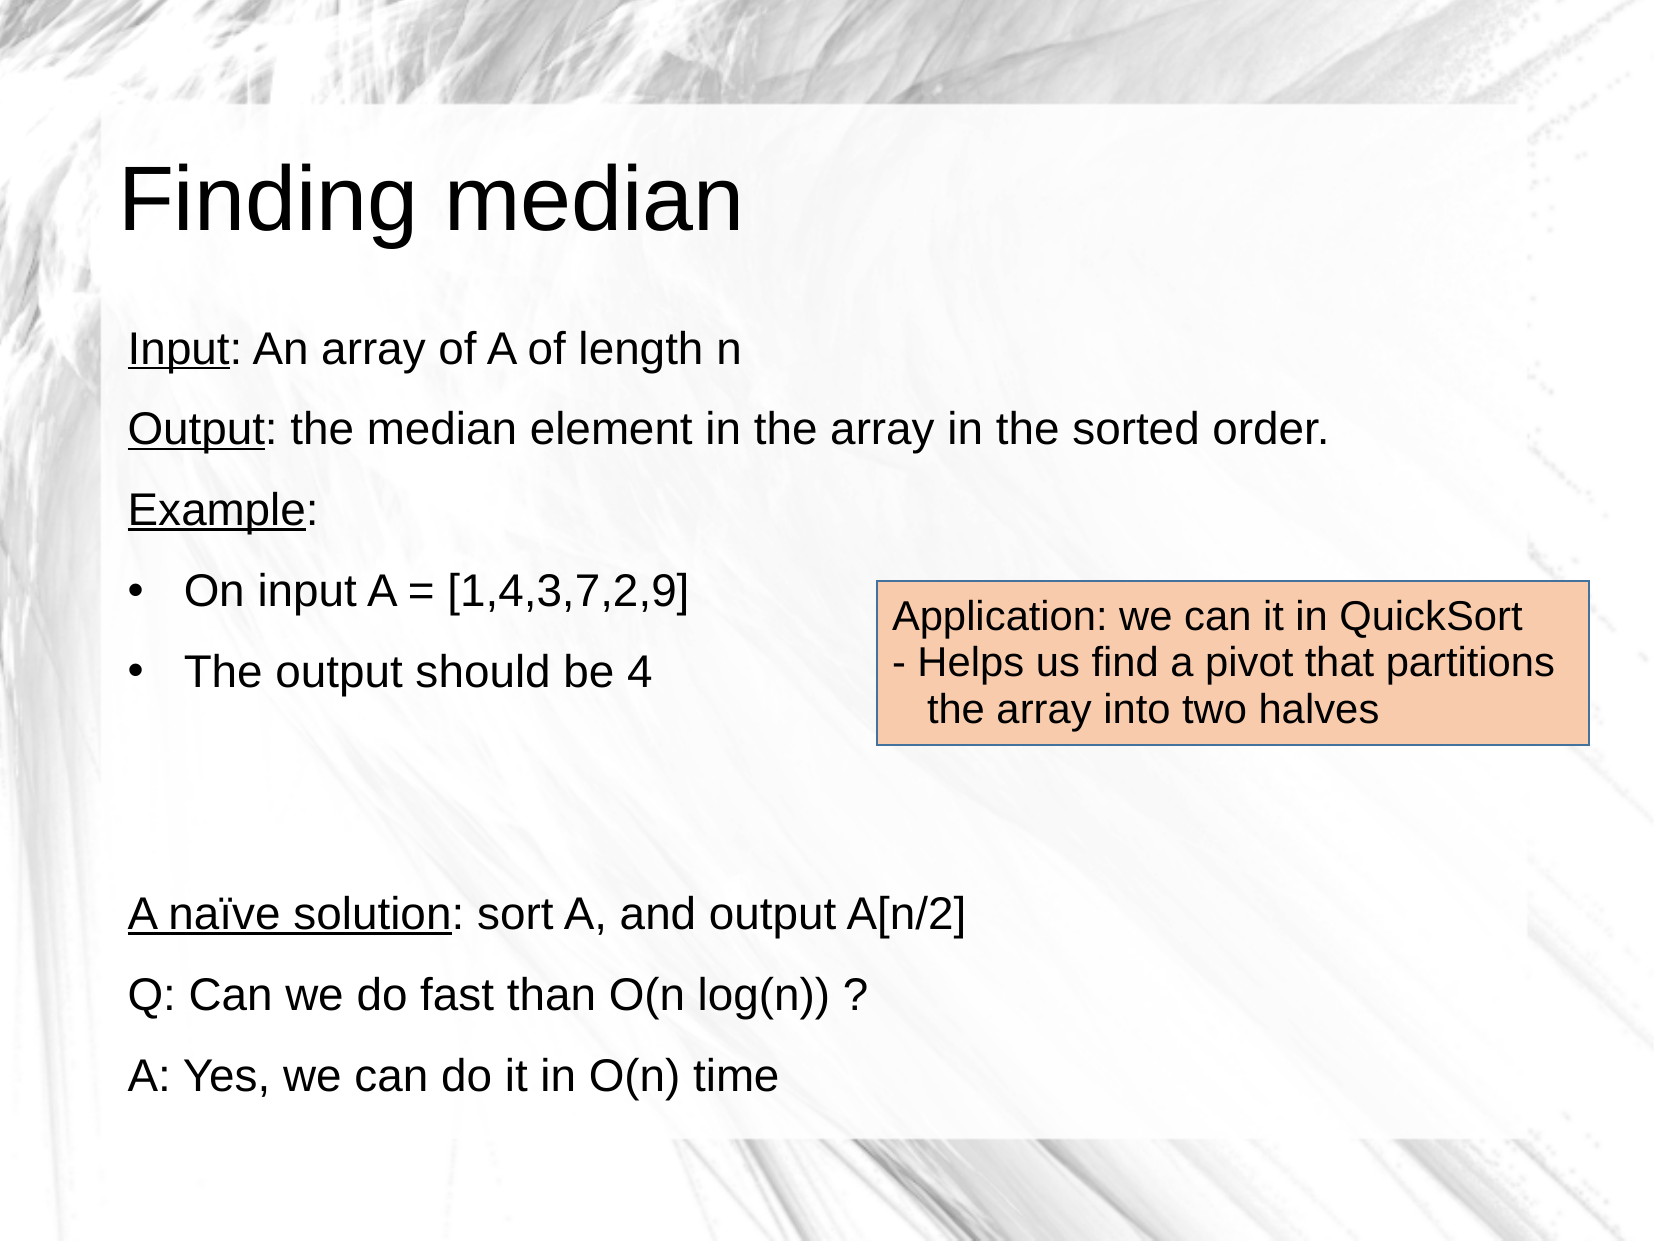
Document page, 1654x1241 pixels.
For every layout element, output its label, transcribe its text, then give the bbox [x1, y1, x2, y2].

title Finding median [118, 93, 1506, 299]
list Input: An array of A of length n Output: the median element in the array in the sorted order. Example: On input A = [1,4,3,7,2,9] The output should be 4 A naïve solution: sort A, and output A[n/2] Q: Can we do fast than O(n log(n)) ? A: Yes, we can do it in O(n) time [118, 319, 1571, 1109]
text_box Application: we can it in QuickSort - Helps us find a pivot that partitions the array into two halves [876, 581, 1590, 745]
picture [0, 0, 1654, 1241]
